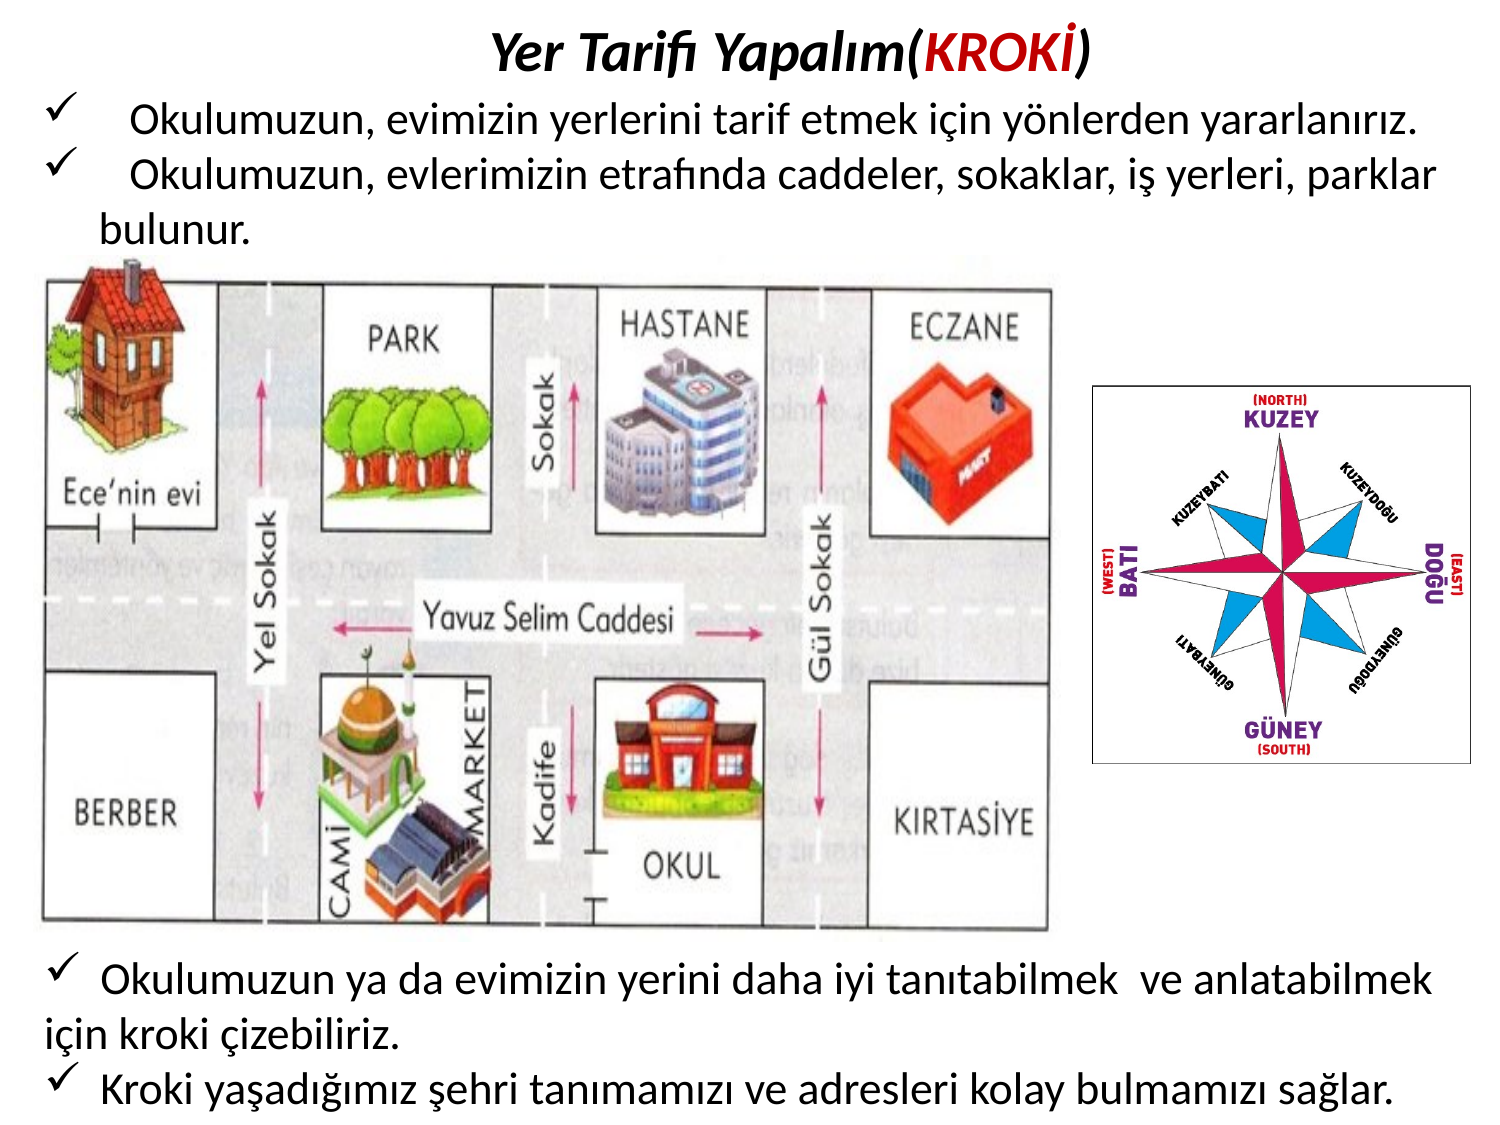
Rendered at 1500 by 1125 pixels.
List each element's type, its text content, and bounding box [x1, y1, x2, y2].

picture [1092, 385, 1471, 765]
text_box Yer Tarifi Yapalım(KROKİ) [474, 5, 1108, 91]
picture [32, 255, 1061, 942]
text_box Okulumuzun ya da evimizin yerini daha iyi tanıtabilmek ve anlatabilmek için kroki çizebiliriz. Kroki yaşadığımız şehri tanımamızı ve adresleri kolay bulmamızı sağlar. [29, 941, 1500, 1122]
text_box Okulumuzun, evimizin yerlerini tarif etmek için yönlerden yararlanırız. Okulumuzun, evlerimizin etrafında caddeler, sokaklar, iş yerleri, parklar bulunur. [27, 81, 1500, 262]
